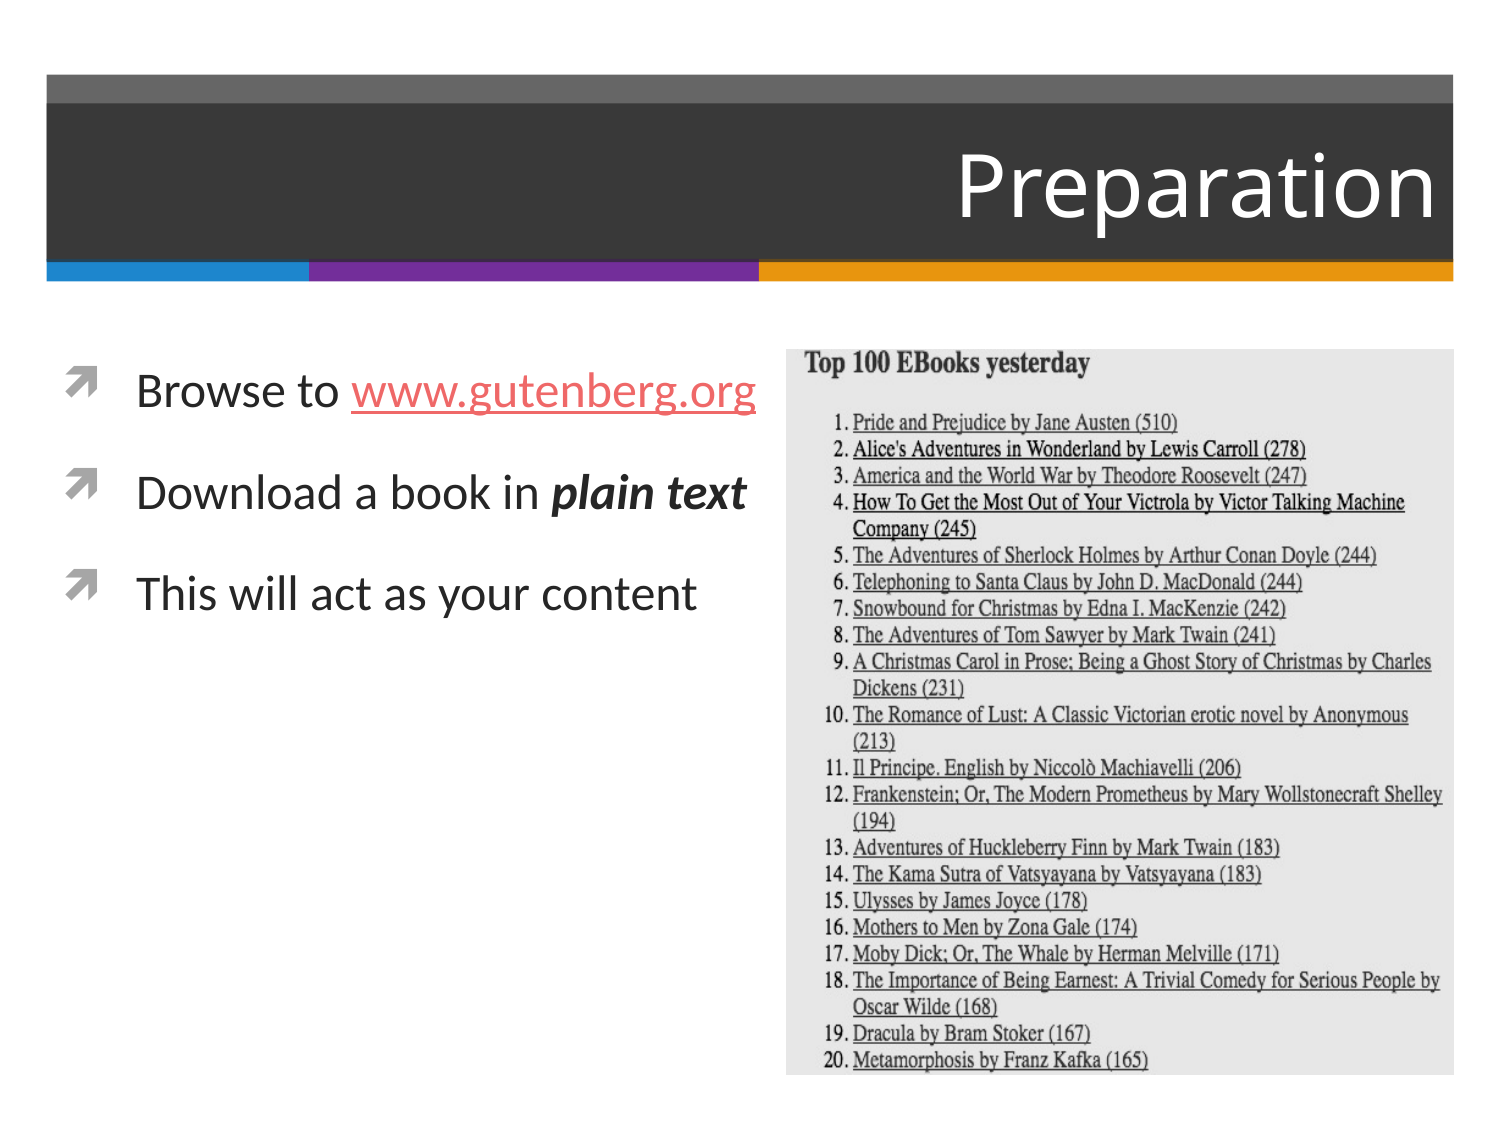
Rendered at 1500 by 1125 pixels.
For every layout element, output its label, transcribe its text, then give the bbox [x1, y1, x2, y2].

picture [785, 349, 1454, 1076]
title Preparation [46, 103, 1454, 263]
list Browse to www.gutenberg.org Download a book in plain text This will act as your content [46, 350, 773, 1005]
